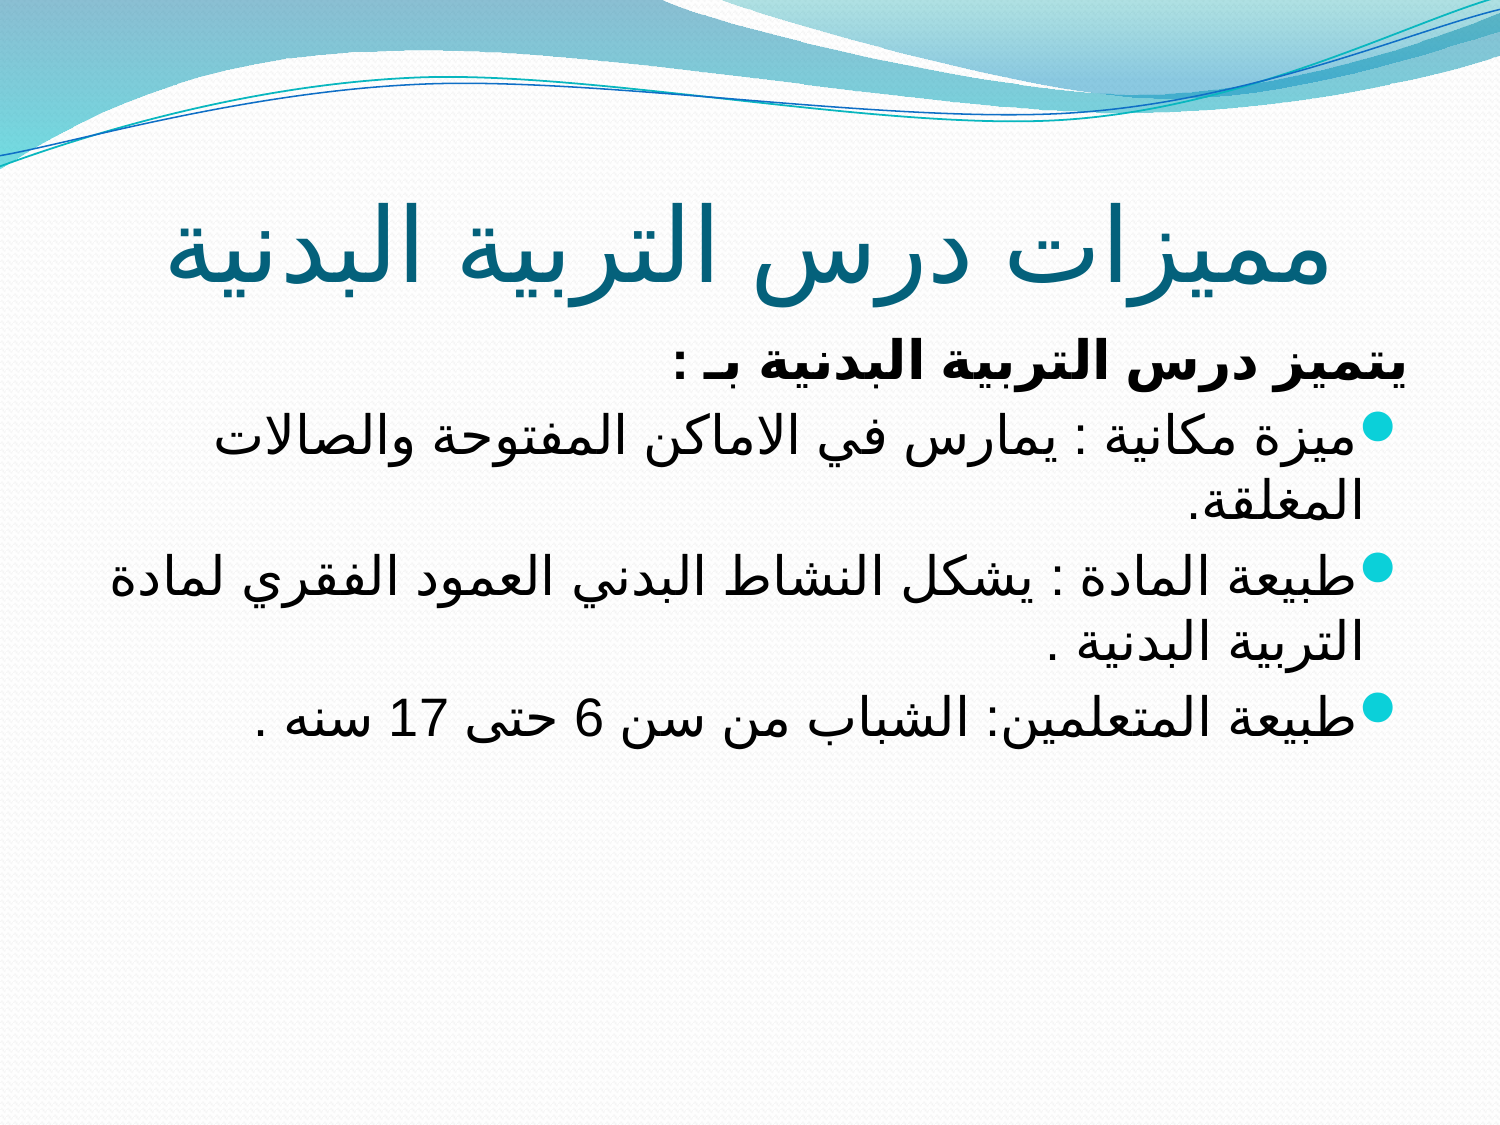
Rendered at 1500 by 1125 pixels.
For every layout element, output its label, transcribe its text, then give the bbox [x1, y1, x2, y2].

title مميزات درس التربية البدنية [75, 115, 1425, 304]
list يتميز درس التربية البدنية بـ : ميزة مكانية : يمارس في الاماكن المفتوحة والصالات المغلقة. طبيعة المادة : يشكل النشاط البدني العمود الفقري لمادة التربية البدنية . طبيعة المتعلمين: الشباب من سن 6 حتى 17 سنه . [75, 317, 1425, 1038]
